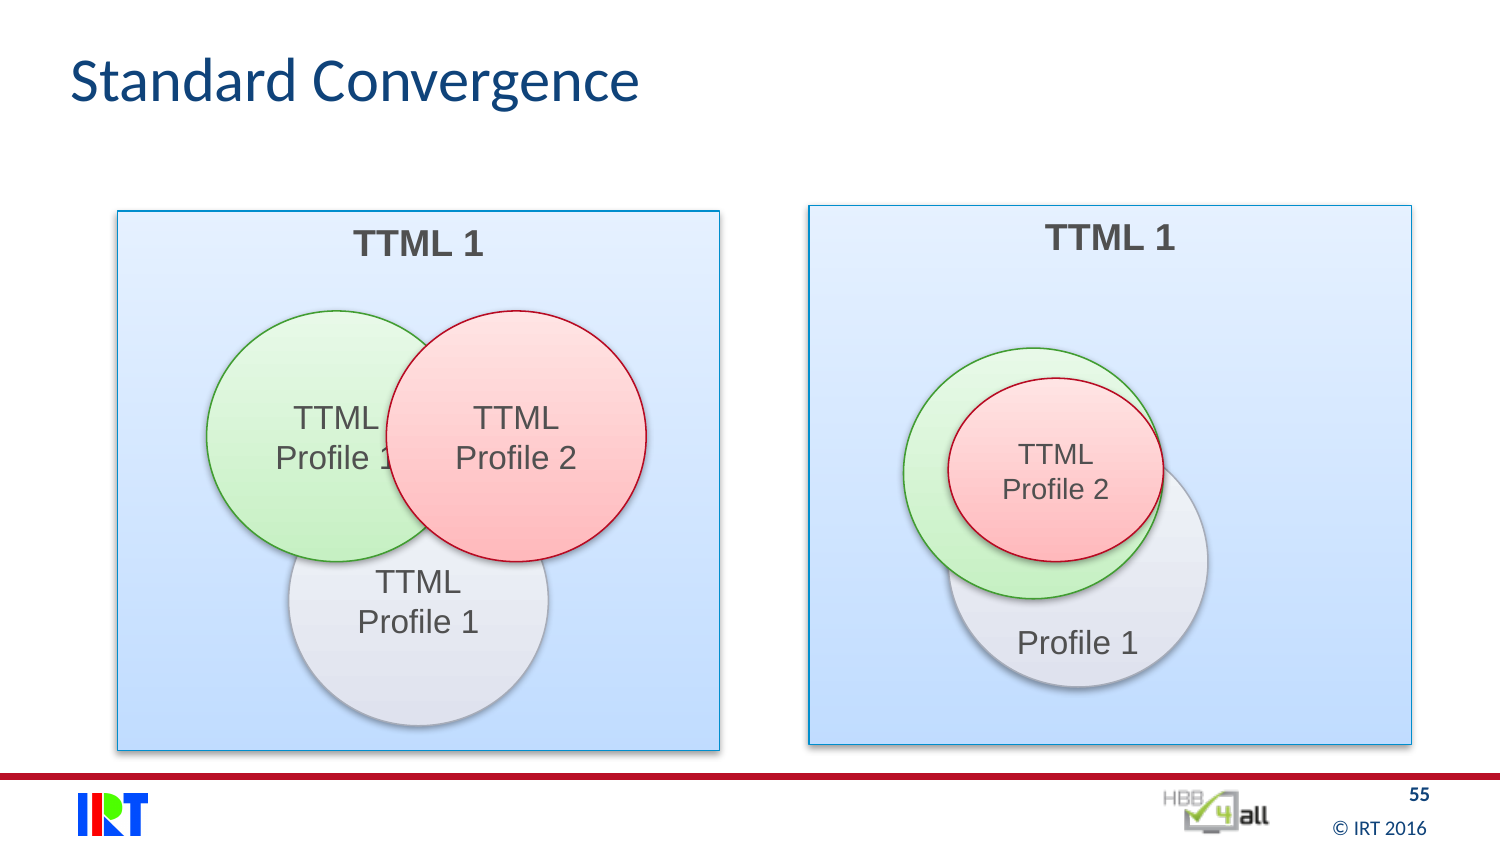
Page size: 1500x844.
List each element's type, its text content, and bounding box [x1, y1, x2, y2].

picture [78, 793, 148, 836]
text_box TTML 1 [117, 210, 720, 751]
picture [1163, 787, 1270, 844]
text_box TTML Profile 2 [385, 310, 647, 563]
text_box TTML Profile 2 [947, 377, 1165, 563]
text_box TTML Profile 1 [902, 347, 1157, 600]
text_box TTML Profile 1 [205, 310, 425, 563]
text_box TTML Profile 1 [287, 538, 550, 727]
text_box TTML 1 [808, 205, 1412, 745]
text_box TTML Profile 1 [948, 472, 1209, 688]
title Standard Convergence [70, 47, 1432, 165]
